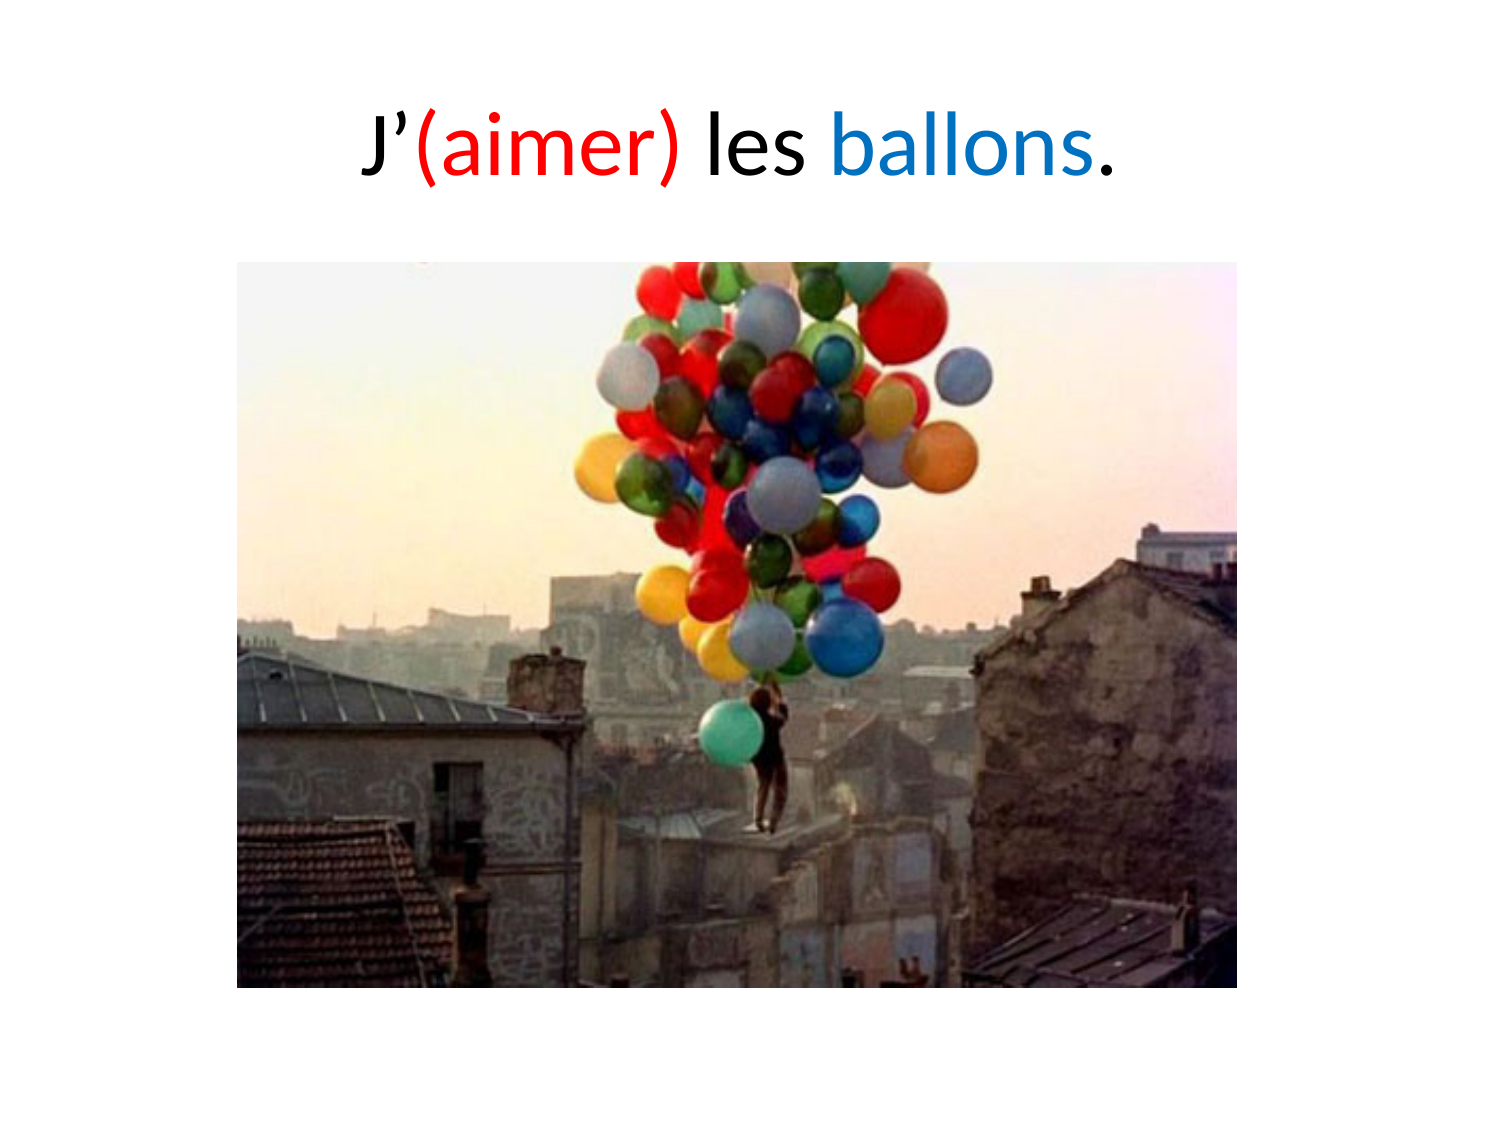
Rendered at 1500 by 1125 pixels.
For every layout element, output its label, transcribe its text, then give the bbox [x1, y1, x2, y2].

picture [237, 262, 1237, 988]
title J’(aimer) les ballons. [75, 45, 1425, 233]
